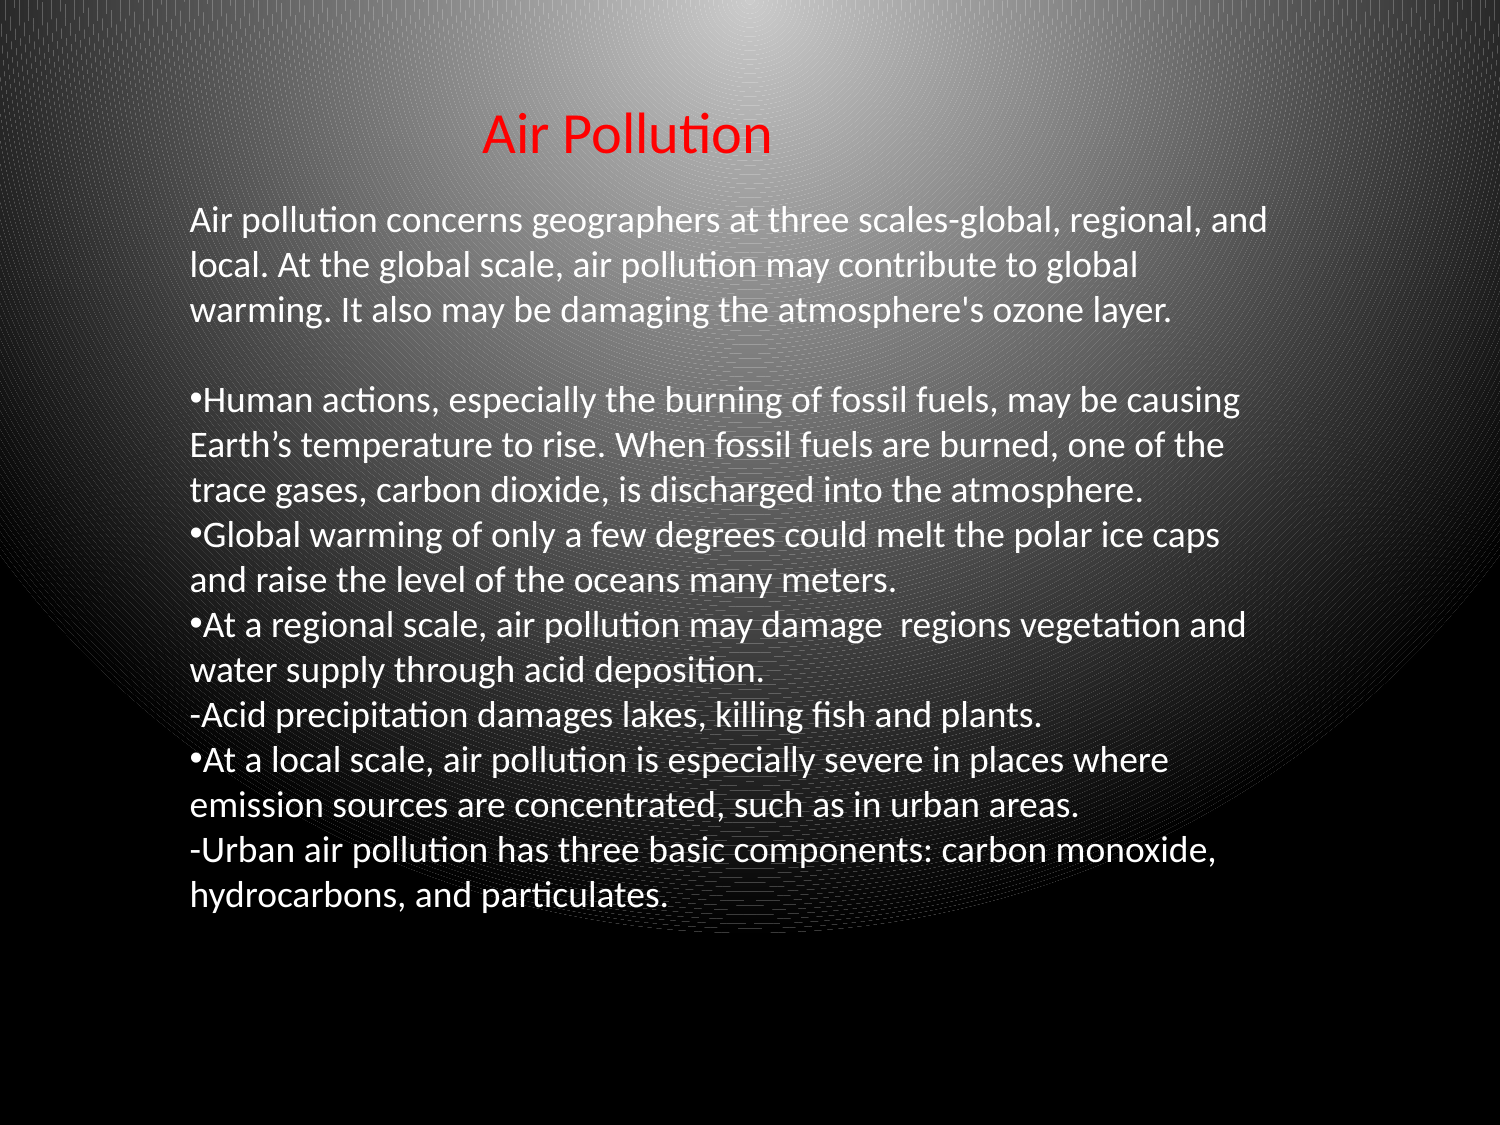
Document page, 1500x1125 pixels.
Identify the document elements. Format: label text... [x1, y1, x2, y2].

text_box Air pollution concerns geographers at three scales-global, regional, and local. At the global scale, air pollution may contribute to global warming. It also may be damaging the atmosphere's ozone layer. Human actions, especially the burning of fossil fuels, may be causing Earth’s temperature to rise. When fossil fuels are burned, one of the trace gases, carbon dioxide, is discharged into the atmosphere. Global warming of only a few degrees could melt the polar ice caps and raise the level of the oceans many meters. At a regional scale, air pollution may damage regions vegetation and water supply through acid deposition. -Acid precipitation damages lakes, killing fish and plants. At a local scale, air pollution is especially severe in places where emission sources are concentrated, such as in urban areas. -Urban air pollution has three basic components: carbon monoxide, hydrocarbons, and particulates. [174, 187, 1300, 968]
text_box Air Pollution [212, 87, 1063, 173]
